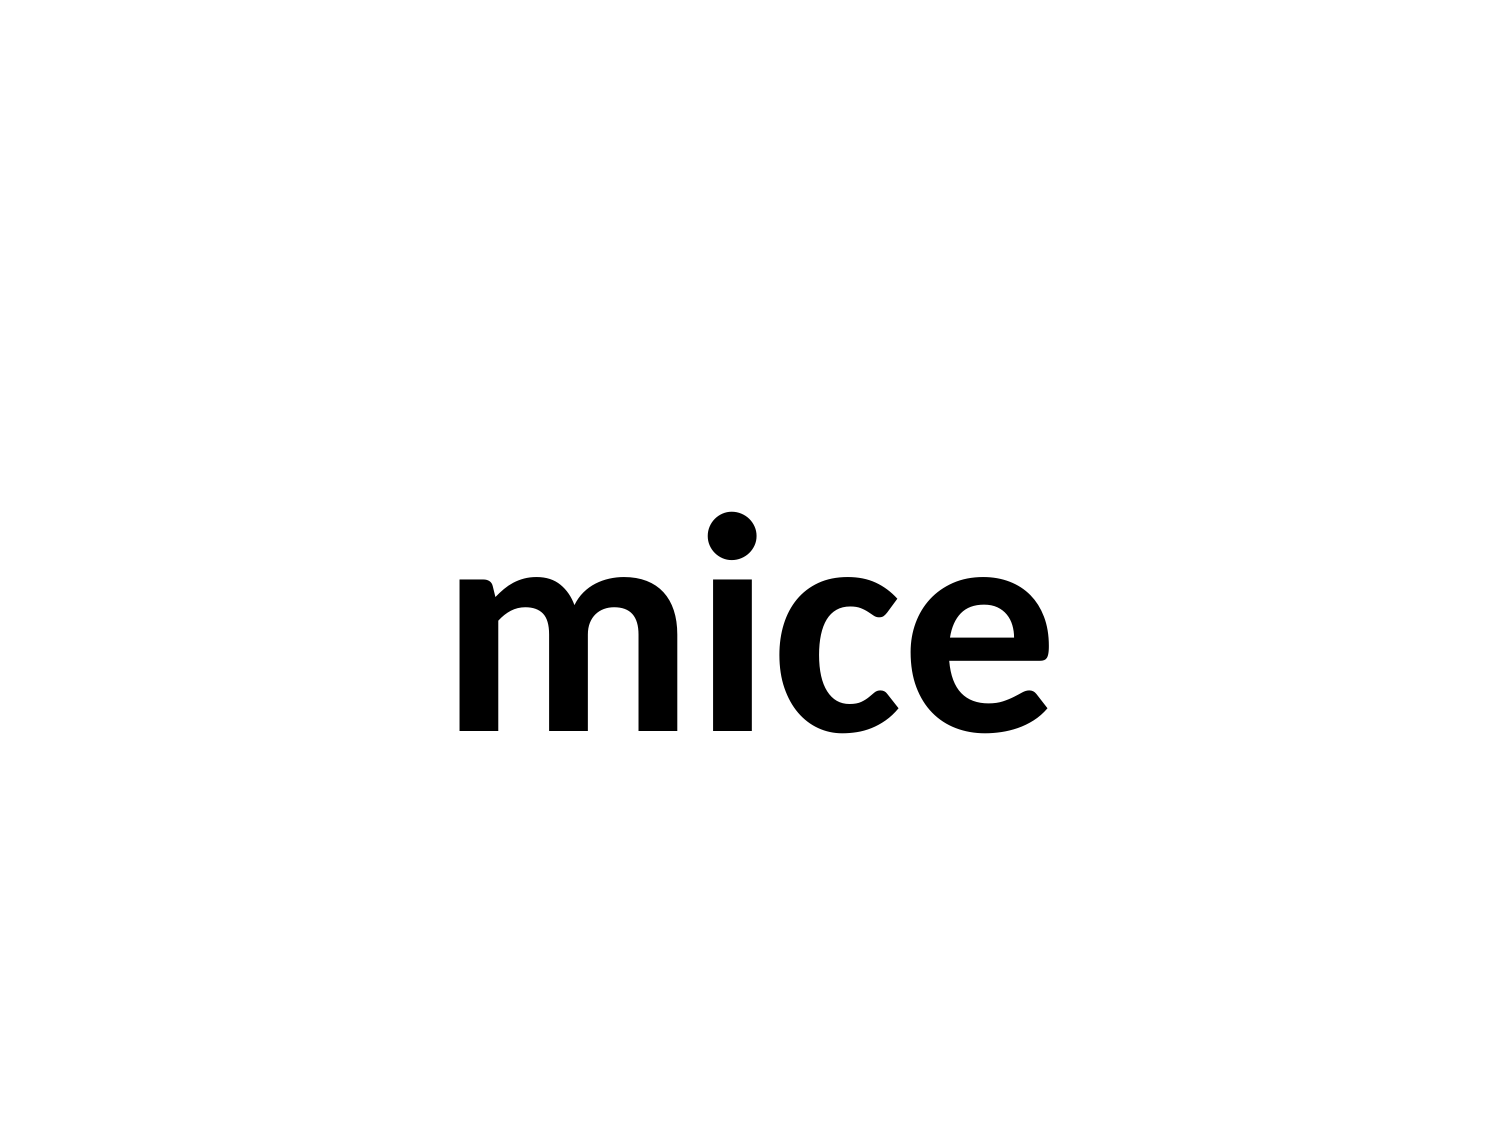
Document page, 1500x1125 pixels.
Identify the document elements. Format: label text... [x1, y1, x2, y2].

title mice [75, 512, 1425, 700]
